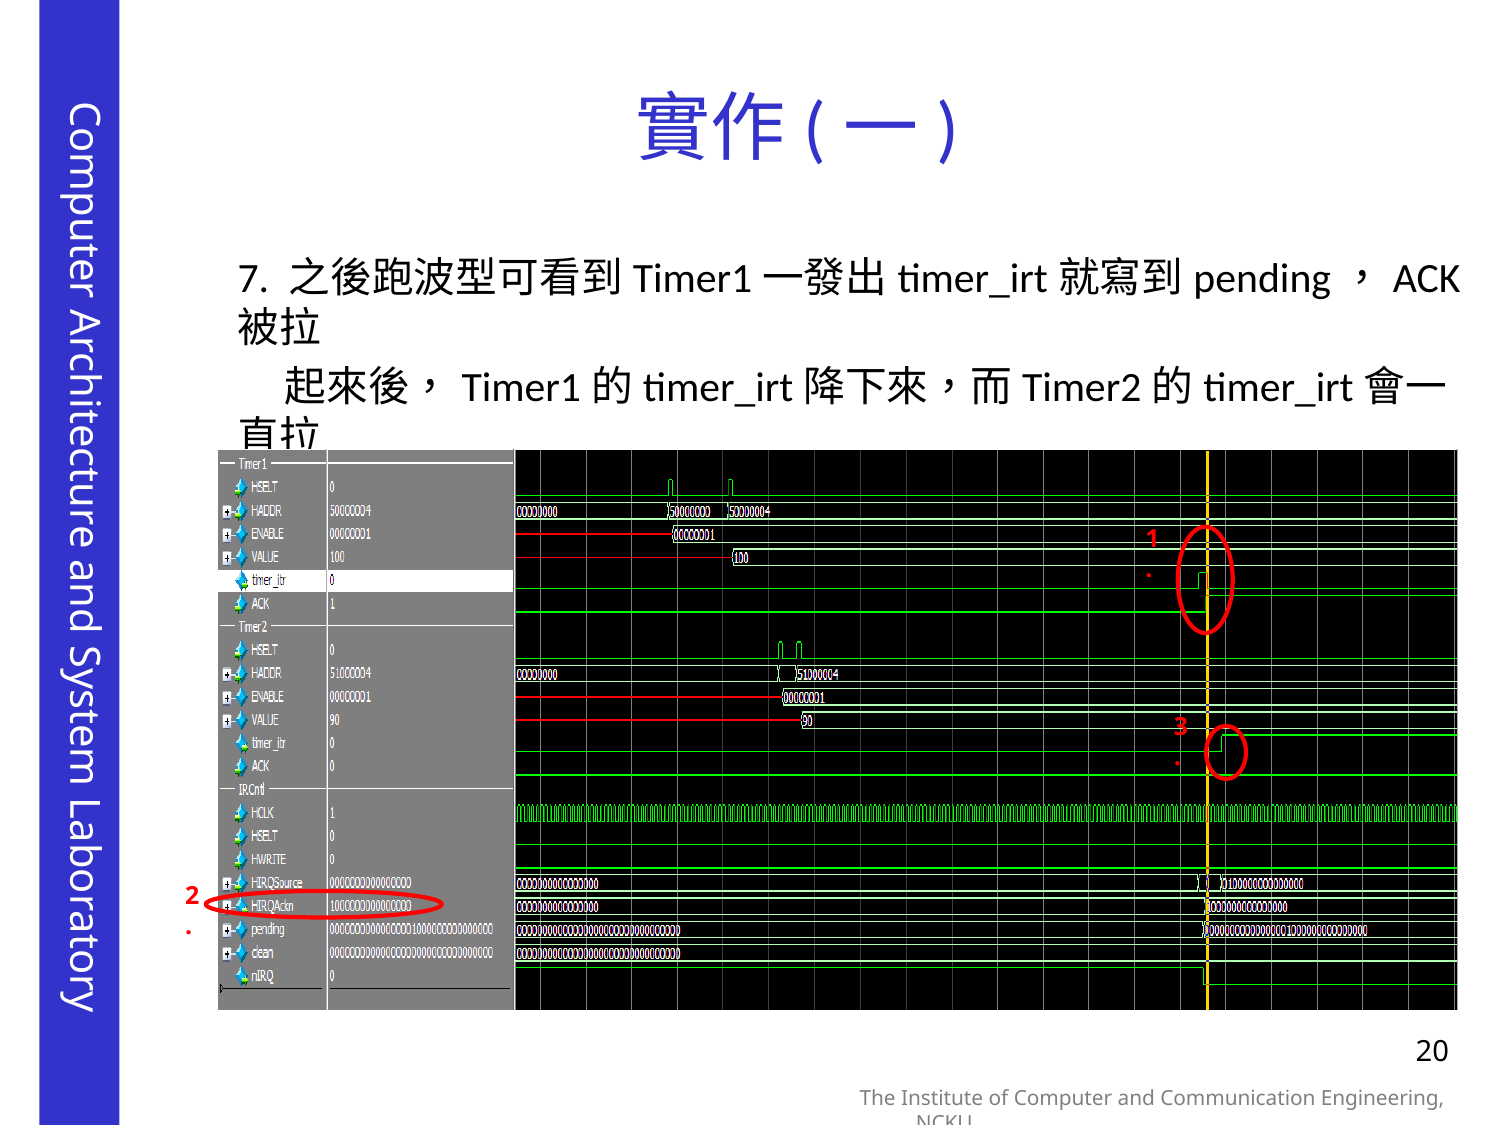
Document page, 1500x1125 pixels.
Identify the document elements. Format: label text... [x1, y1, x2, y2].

slide_number 20 [1151, 1024, 1465, 1101]
text_box 2. [170, 872, 212, 947]
title 實作(一) [135, 30, 1460, 219]
picture [217, 449, 1458, 1011]
list 7. 之後跑波型可看到Timer1一發出timer_irt就寫到pending，ACK被拉 起來後，Timer1的timer_irt降下來，而Timer2的timer_irt會一直拉 著等待Timer1的IRQ做完才會換處理它。 [147, 243, 1500, 1001]
